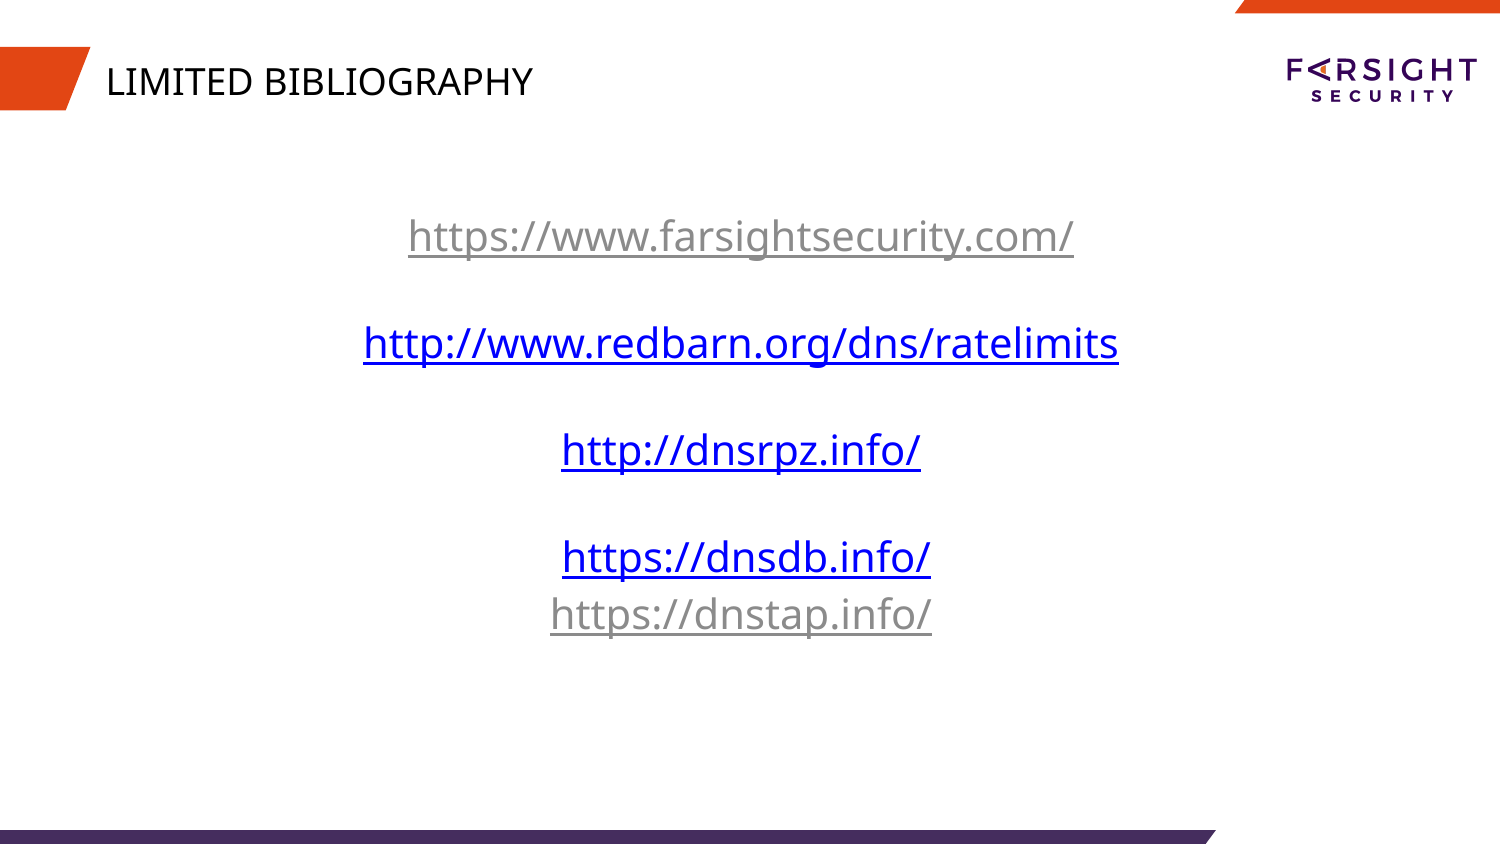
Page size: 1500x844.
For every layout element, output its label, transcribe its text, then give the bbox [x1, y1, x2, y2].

list https://www.farsightsecurity.com/ http://www.redbarn.org/dns/ratelimits http://dnsrpz.info/ https://dnsdb.info/ https://dnstap.info/ [289, 202, 1181, 771]
picture [1254, 29, 1500, 131]
title LIMITED BIBLIOGRAPHY [90, 46, 1255, 114]
